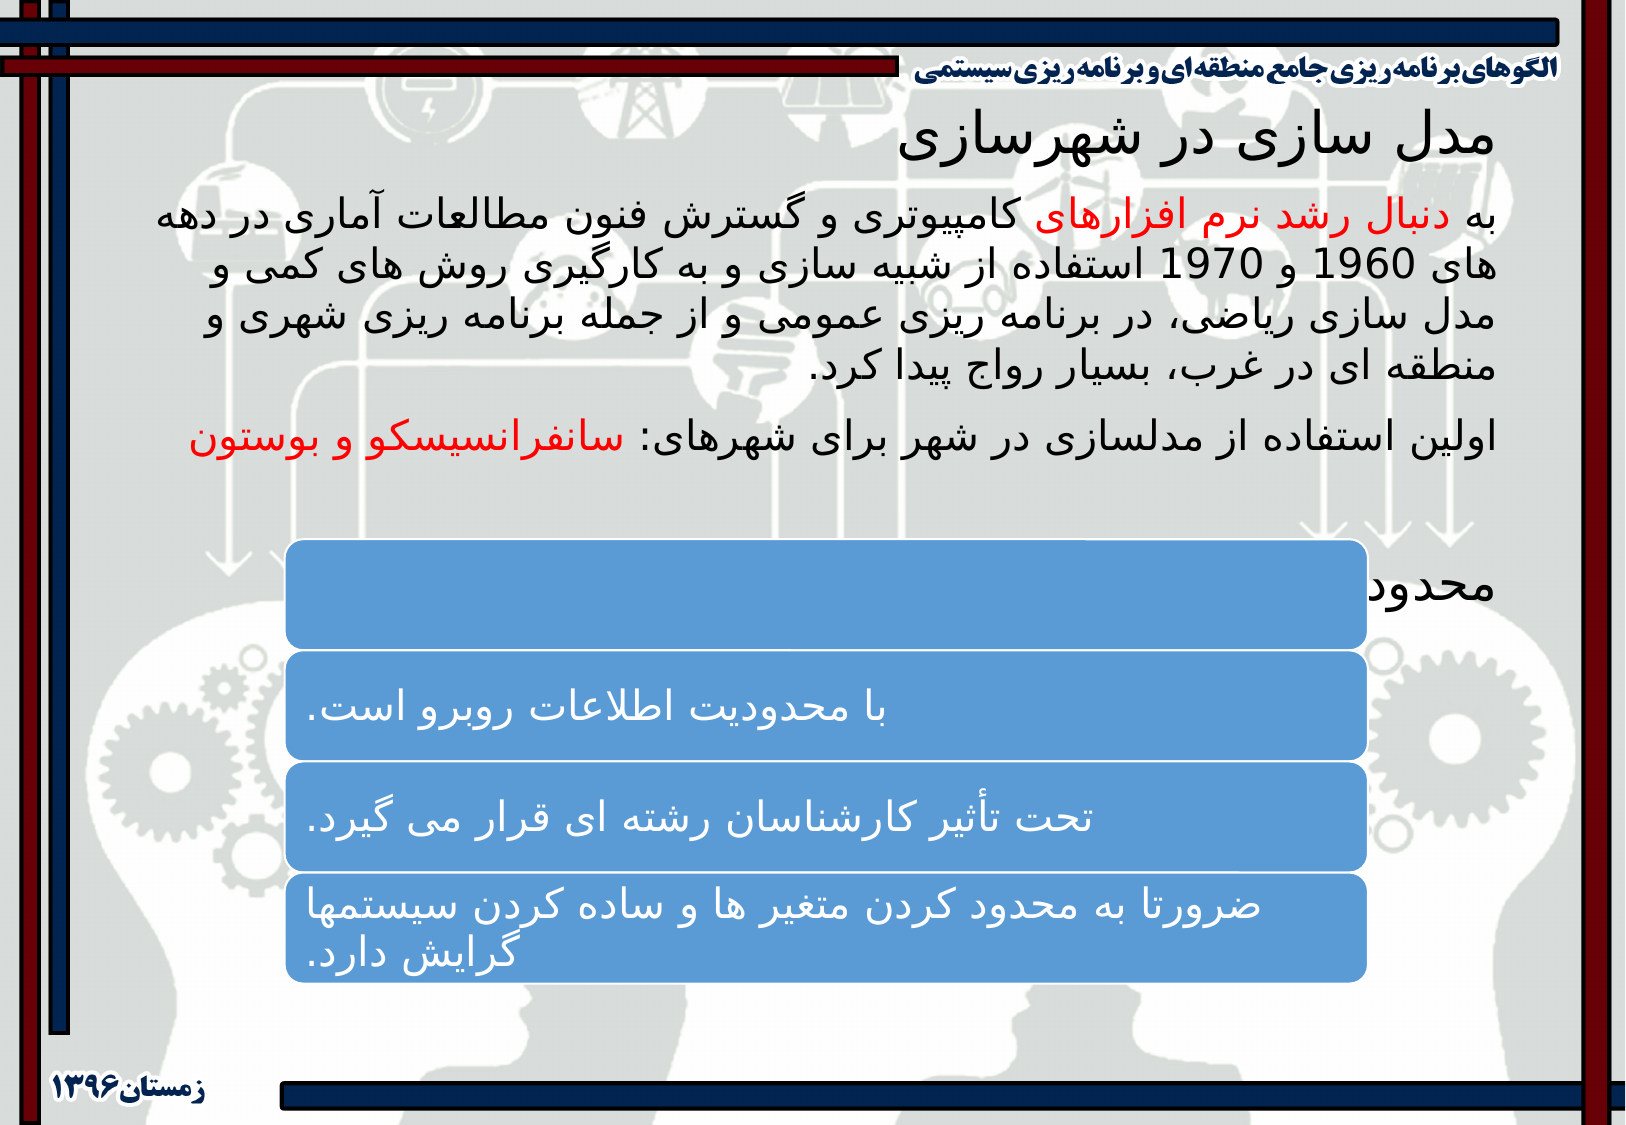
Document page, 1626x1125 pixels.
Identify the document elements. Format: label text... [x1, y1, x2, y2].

list مدل سازی در شهرسازی به دنبال رشد نرم افزارهای کامپیوتری و گسترش فنون مطالعات آماری در دهه های 1960 و 1970 استفاده از شبیه سازی و به کارگیری روش های کمی و مدل سازی ریاضی، در برنامه ریزی عمومی و از جمله برنامه ریزی شهری و منطقه ای در غرب، بسیار رواج پیدا کرد. اولین استفاده از مدلسازی در شهر برای شهرهای: سانفرانسیسکو و بوستون محدودیت های مدلسازی برای سیستمهای اجتماعی: [111, 95, 1514, 1014]
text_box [284, 539, 1368, 984]
picture [0, 0, 1626, 1125]
